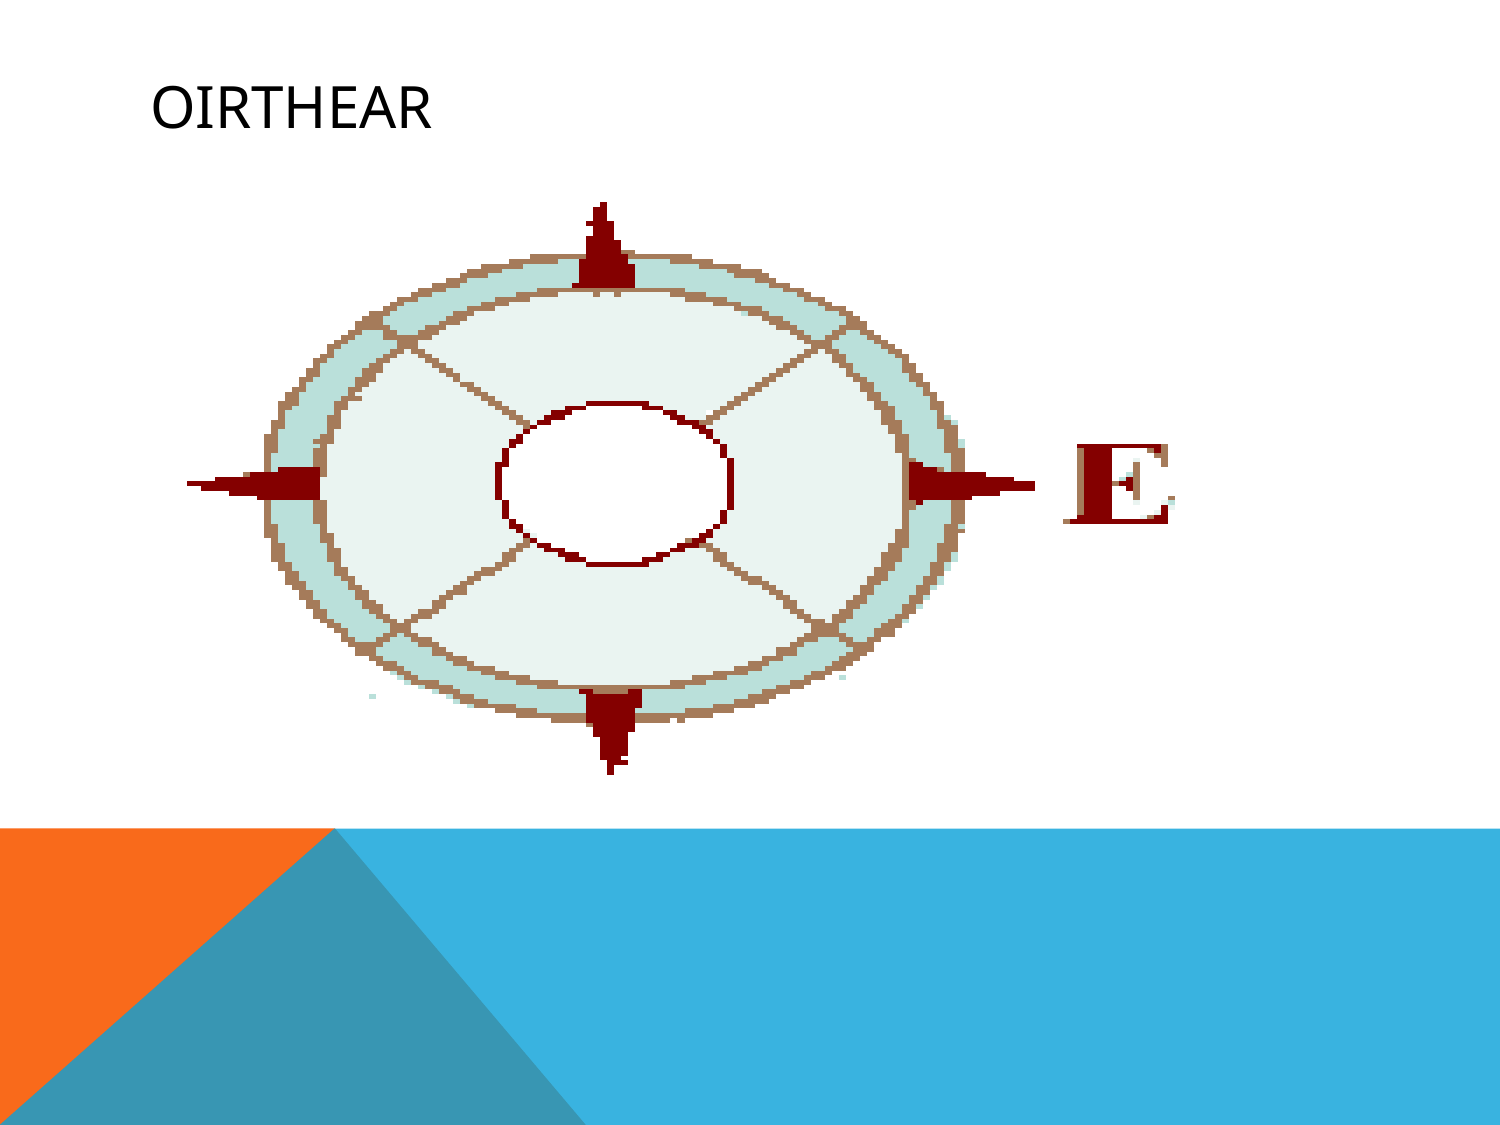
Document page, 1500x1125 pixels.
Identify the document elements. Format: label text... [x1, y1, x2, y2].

picture [159, 184, 1211, 795]
title oirthear [135, 60, 1369, 150]
